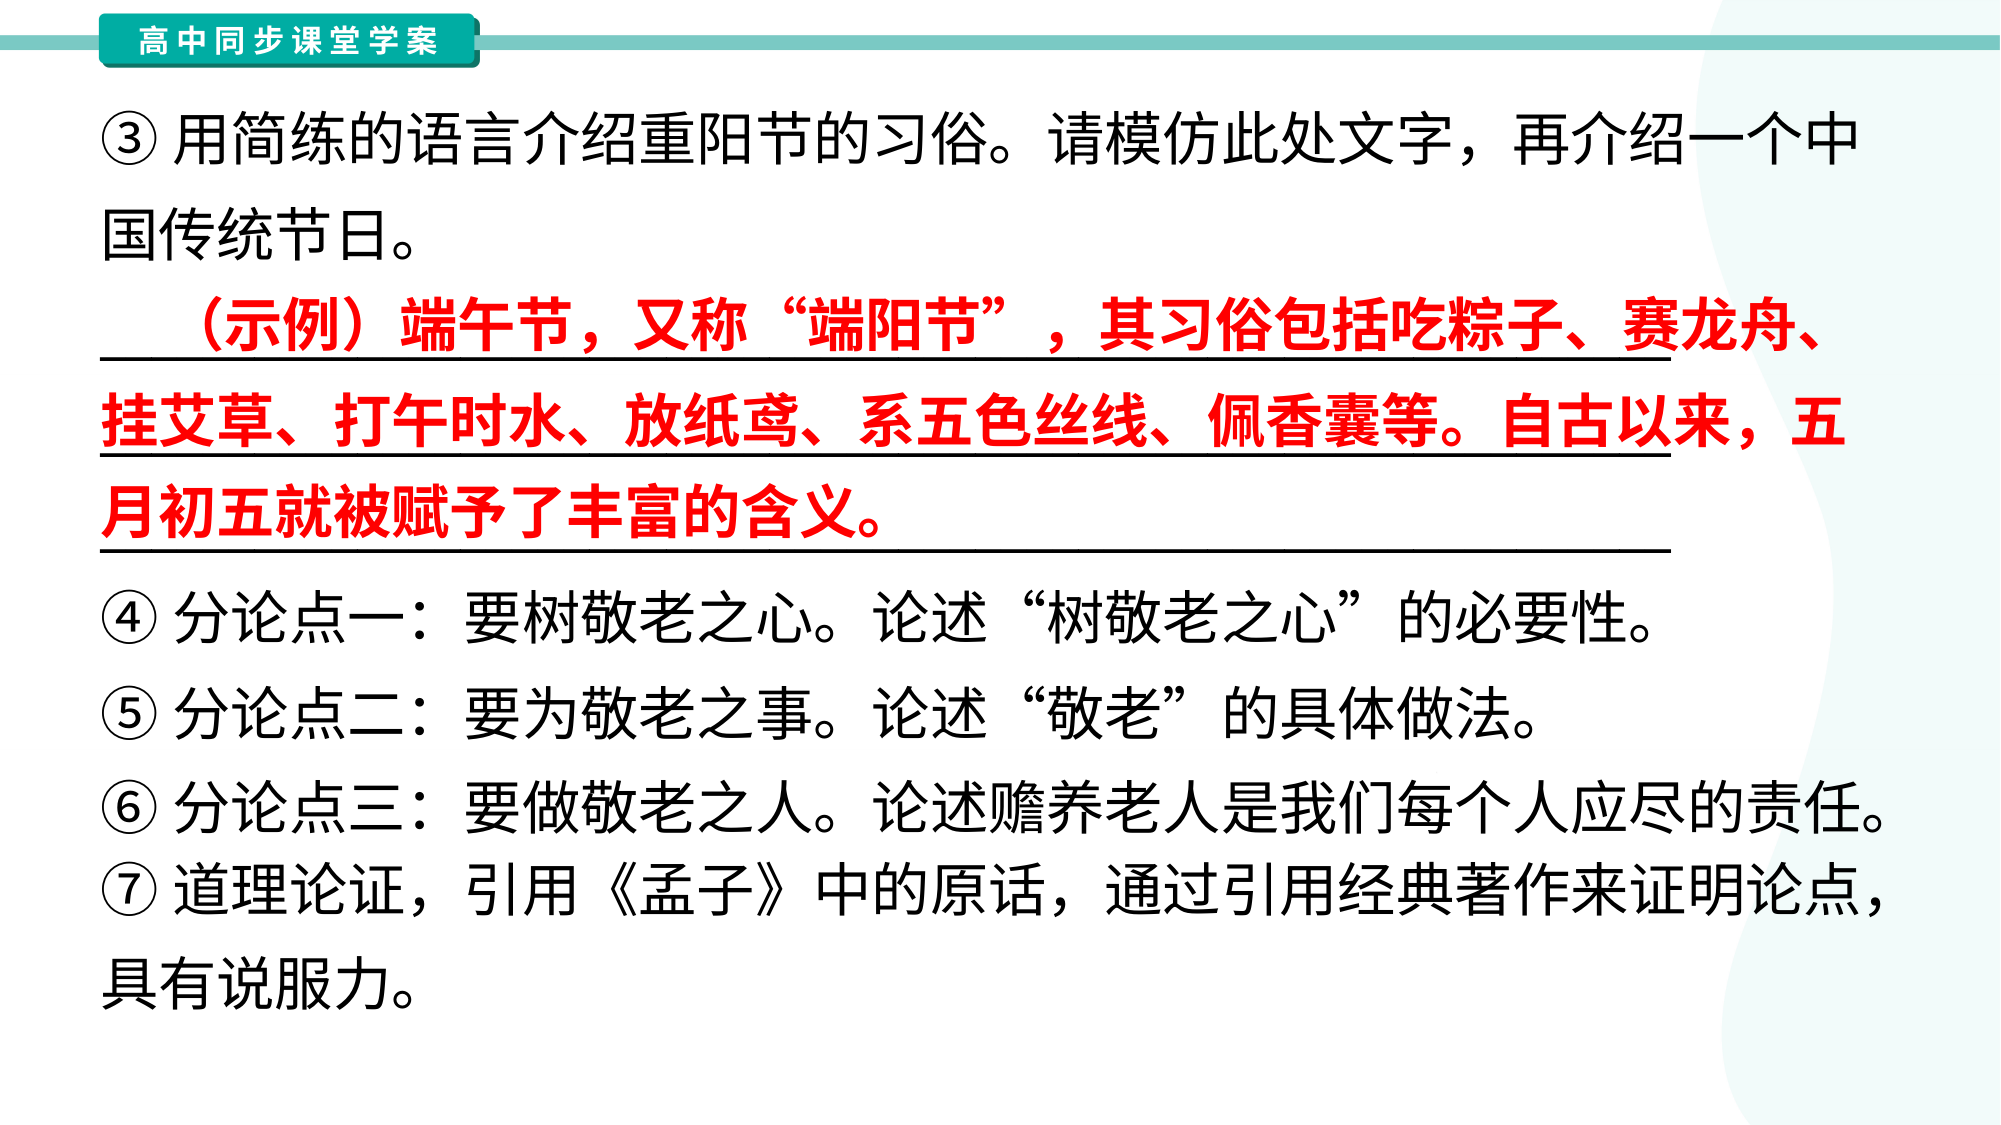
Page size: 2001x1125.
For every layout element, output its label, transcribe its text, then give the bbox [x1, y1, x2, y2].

text_box ③用简练的语言介绍重阳节的习俗。请模仿此处文字，再介绍一个中 国传统节日。 _____________________________________________________________ _____________________________________________________________ _____________________________________________________________ ④分论点一：要树敬老之心。论述“树敬老之心”的必要性。 ⑤分论点二：要为敬老之事。论述“敬老”的具体做法。 ⑥分论点三：要做敬老之人。论述赡养老人是我们每个人应尽的责任。 [100, 76, 1899, 262]
picture [0, 0, 2000, 1125]
text_box （示例）端午节，又称“端阳节”，其习俗包括吃粽子、赛龙舟、 挂艾草、打午时水、放纸鸢、系五色丝线、佩香囊等。自古以来，五 月初五就被赋予了丰富的含义。 [100, 262, 1899, 537]
text_box ③用简练的语言介绍重阳节的习俗。请模仿此处文字，再介绍一个中 国传统节日。 _____________________________________________________________ _____________________________________________________________ _____________________________________________________________ ④分论点一：要树敬老之心。论述“树敬老之心”的必要性。 ⑤分论点二：要为敬老之事。论述“敬老”的具体做法。 ⑥分论点三：要做敬老之人。论述赡养老人是我们每个人应尽的责任。 [100, 537, 1899, 827]
text_box ⑦道理论证，引用《孟子》中的原话，通过引用经典著作来证明论点， 具有说服力。 [100, 827, 1899, 1009]
